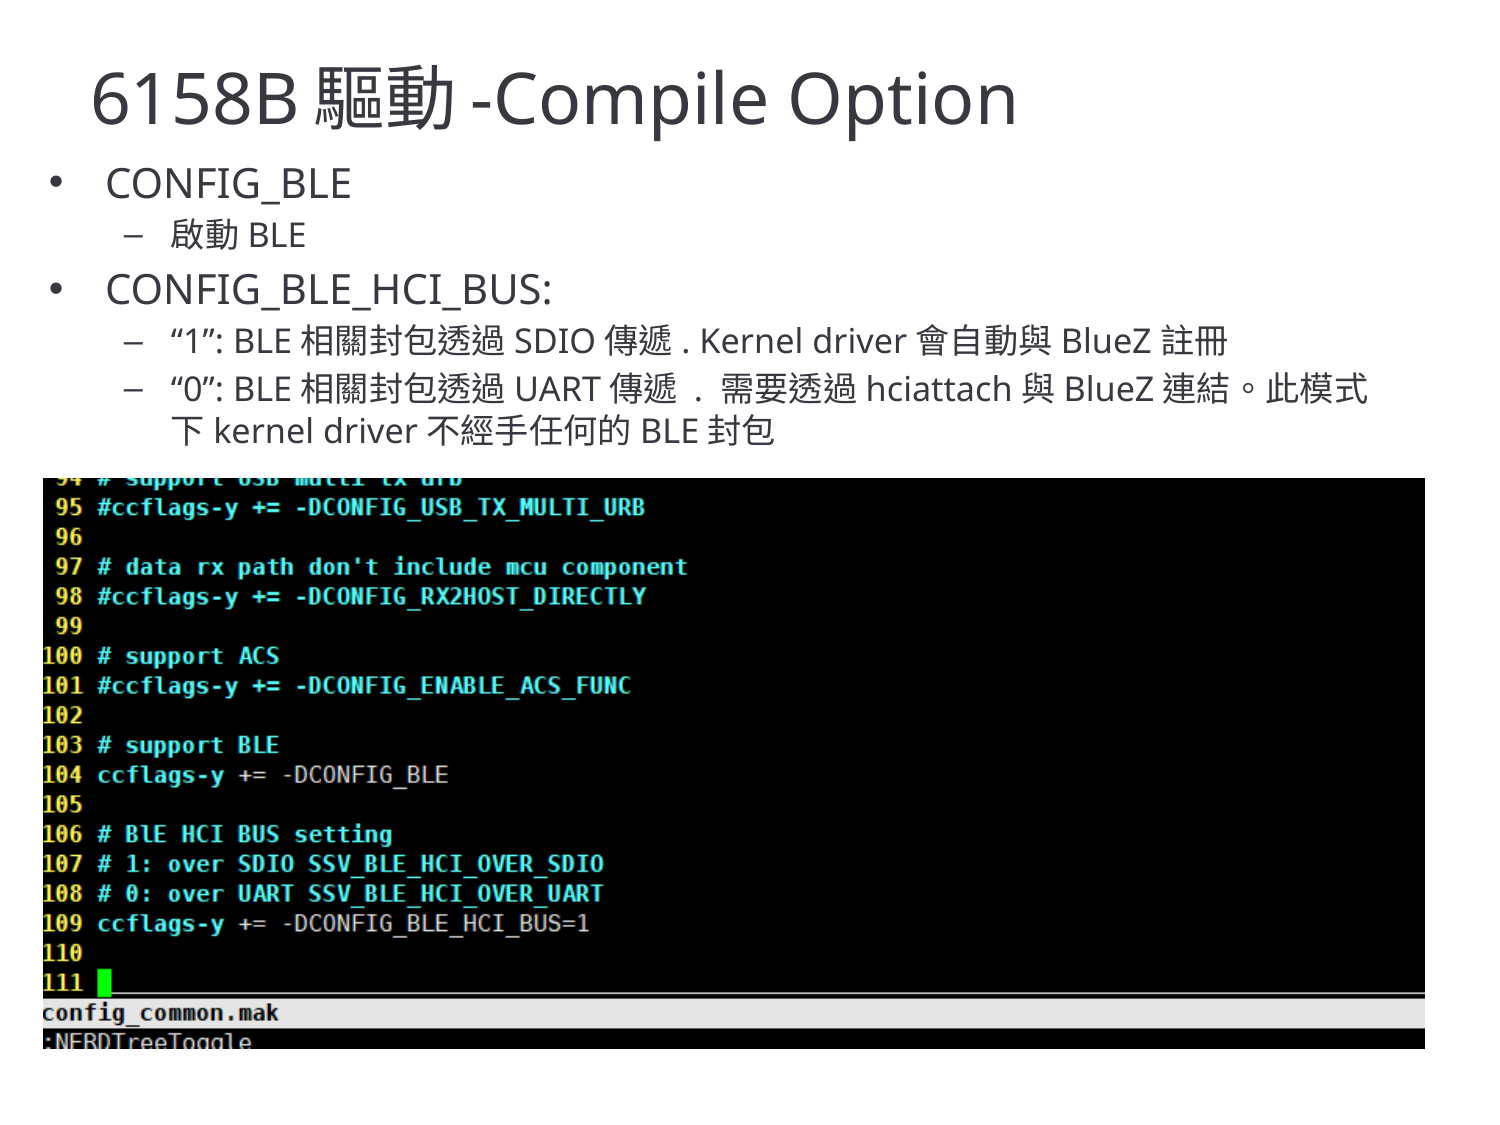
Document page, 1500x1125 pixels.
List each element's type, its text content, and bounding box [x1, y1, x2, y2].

list CONFIG_BLE 啟動BLE CONFIG_BLE_HCI_BUS: “1”: BLE相關封包透過SDIO傳遞. Kernel driver會自動與BlueZ註冊 “0”: BLE相關封包透過UART傳遞 . 需要透過hciattach與BlueZ連結。此模式下kernel driver不經手任何的BLE封包 [33, 149, 1404, 660]
title 6158B驅動-Compile Option [75, 45, 1425, 233]
picture [43, 478, 1426, 1049]
